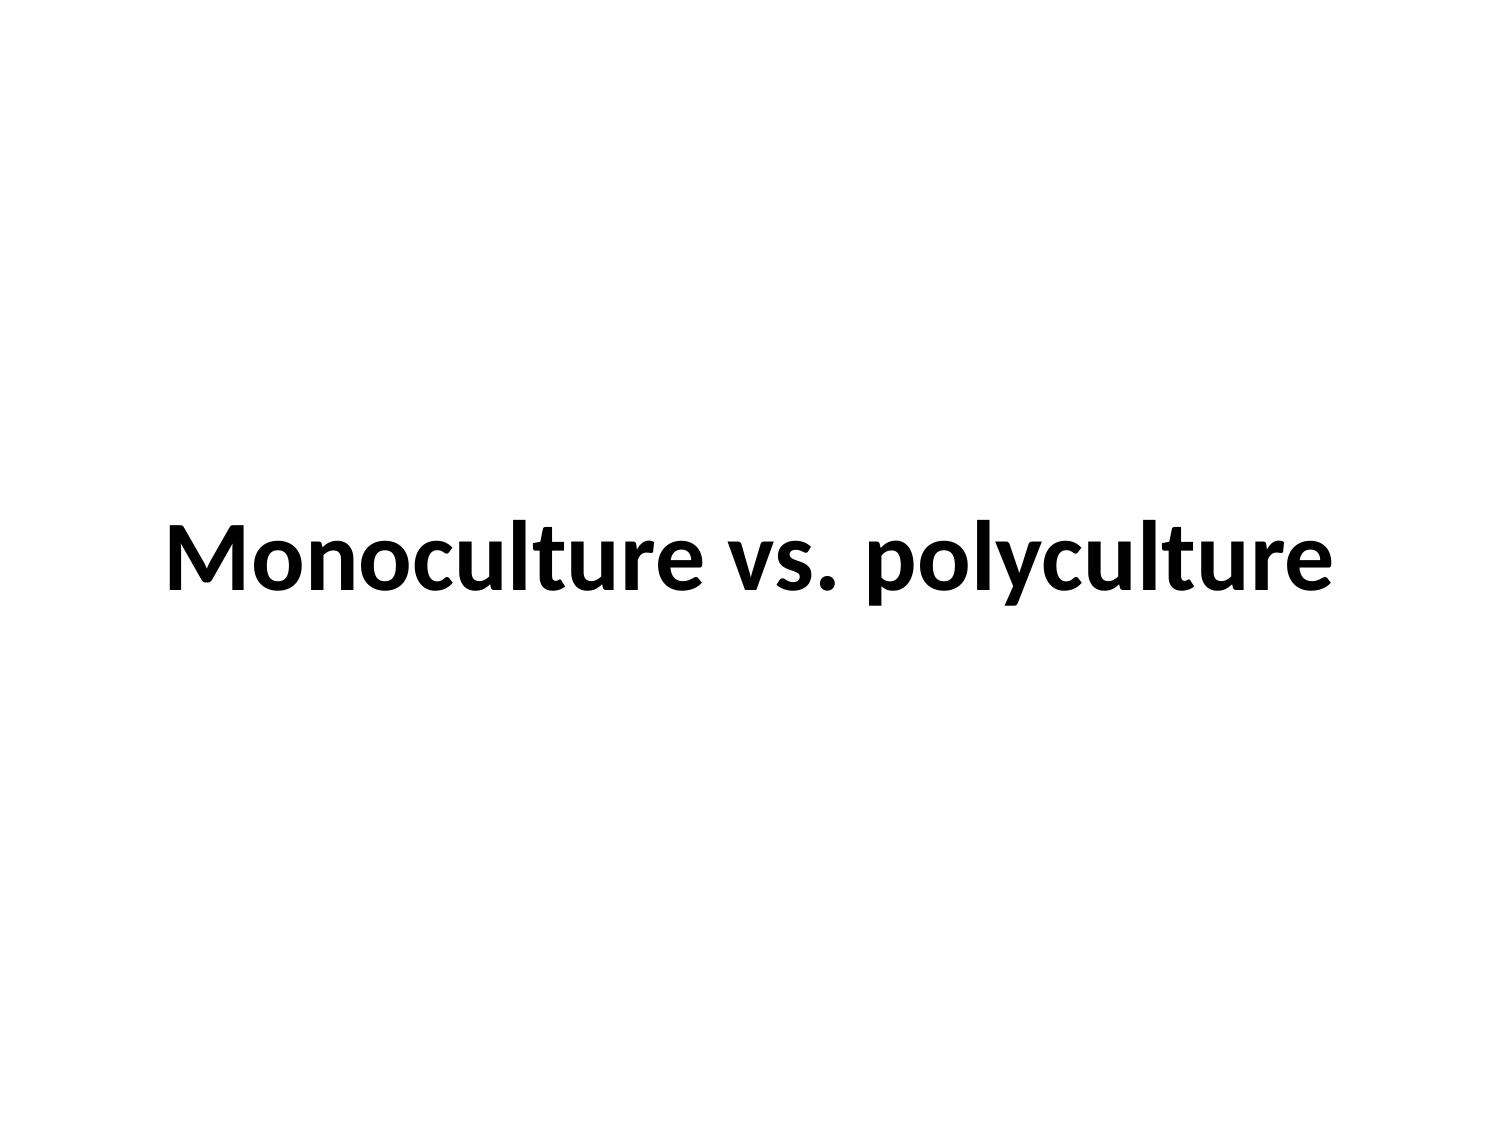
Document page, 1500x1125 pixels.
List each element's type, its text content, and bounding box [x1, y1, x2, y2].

text_box Monoculture vs. polyculture [112, 483, 1388, 642]
